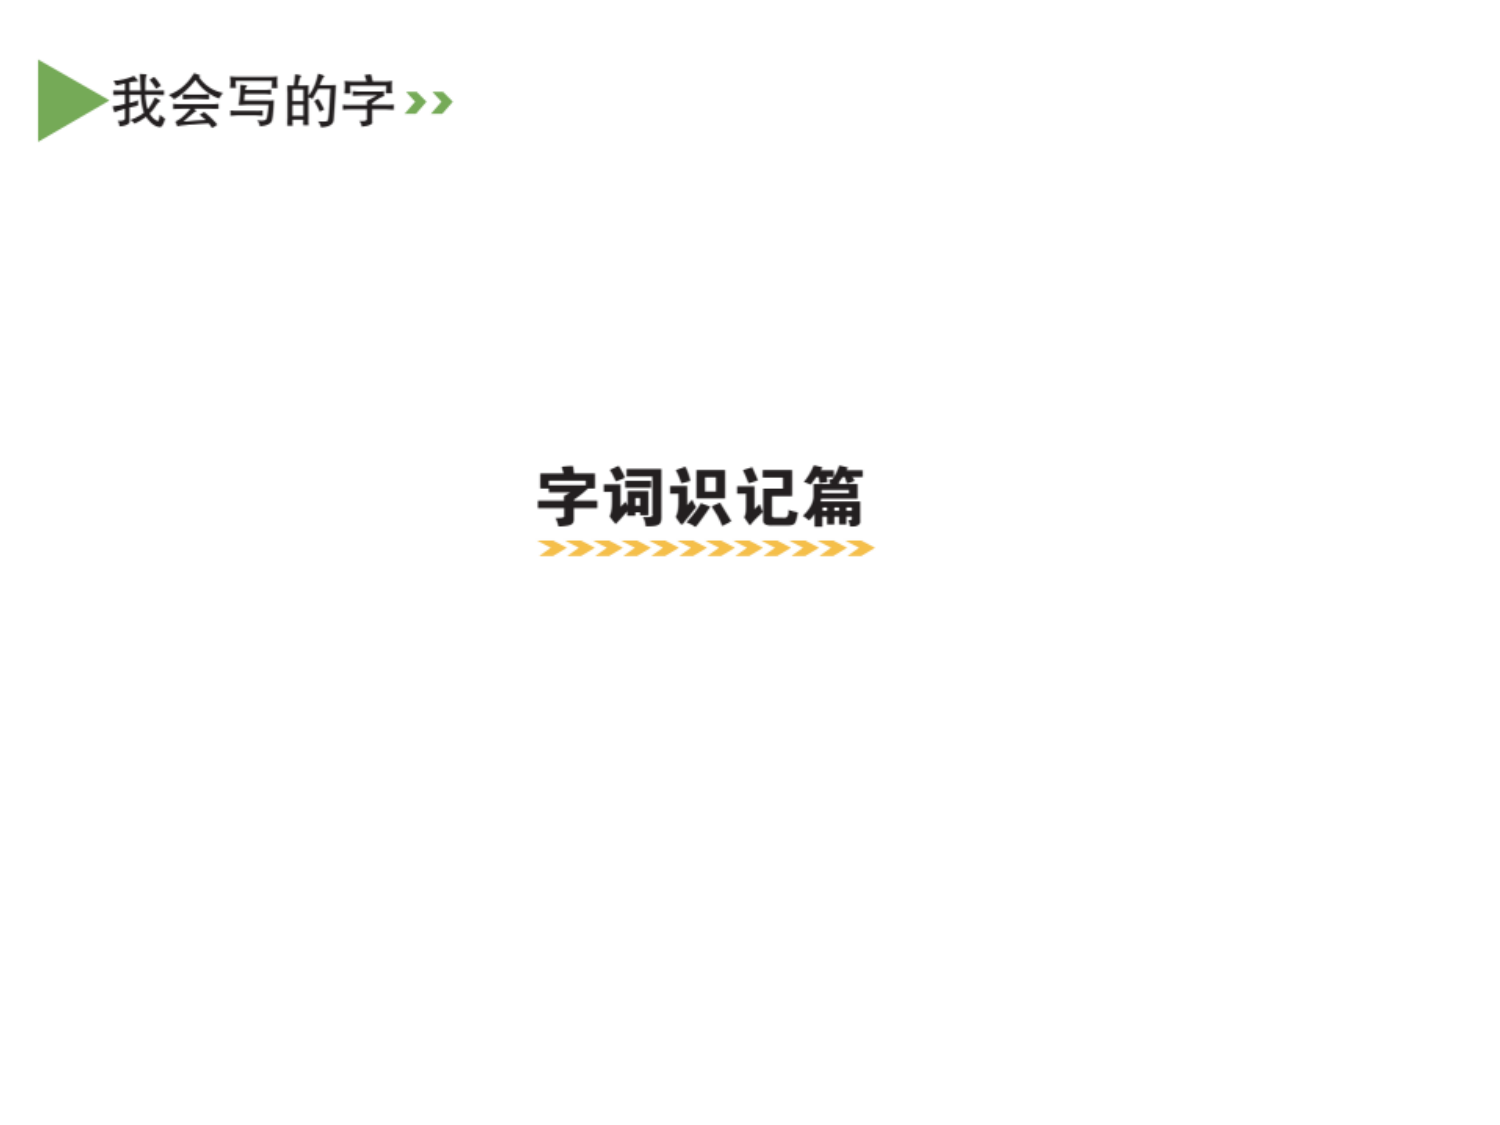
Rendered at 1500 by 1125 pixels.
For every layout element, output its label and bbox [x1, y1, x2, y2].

picture [29, 54, 460, 147]
picture [525, 456, 888, 566]
